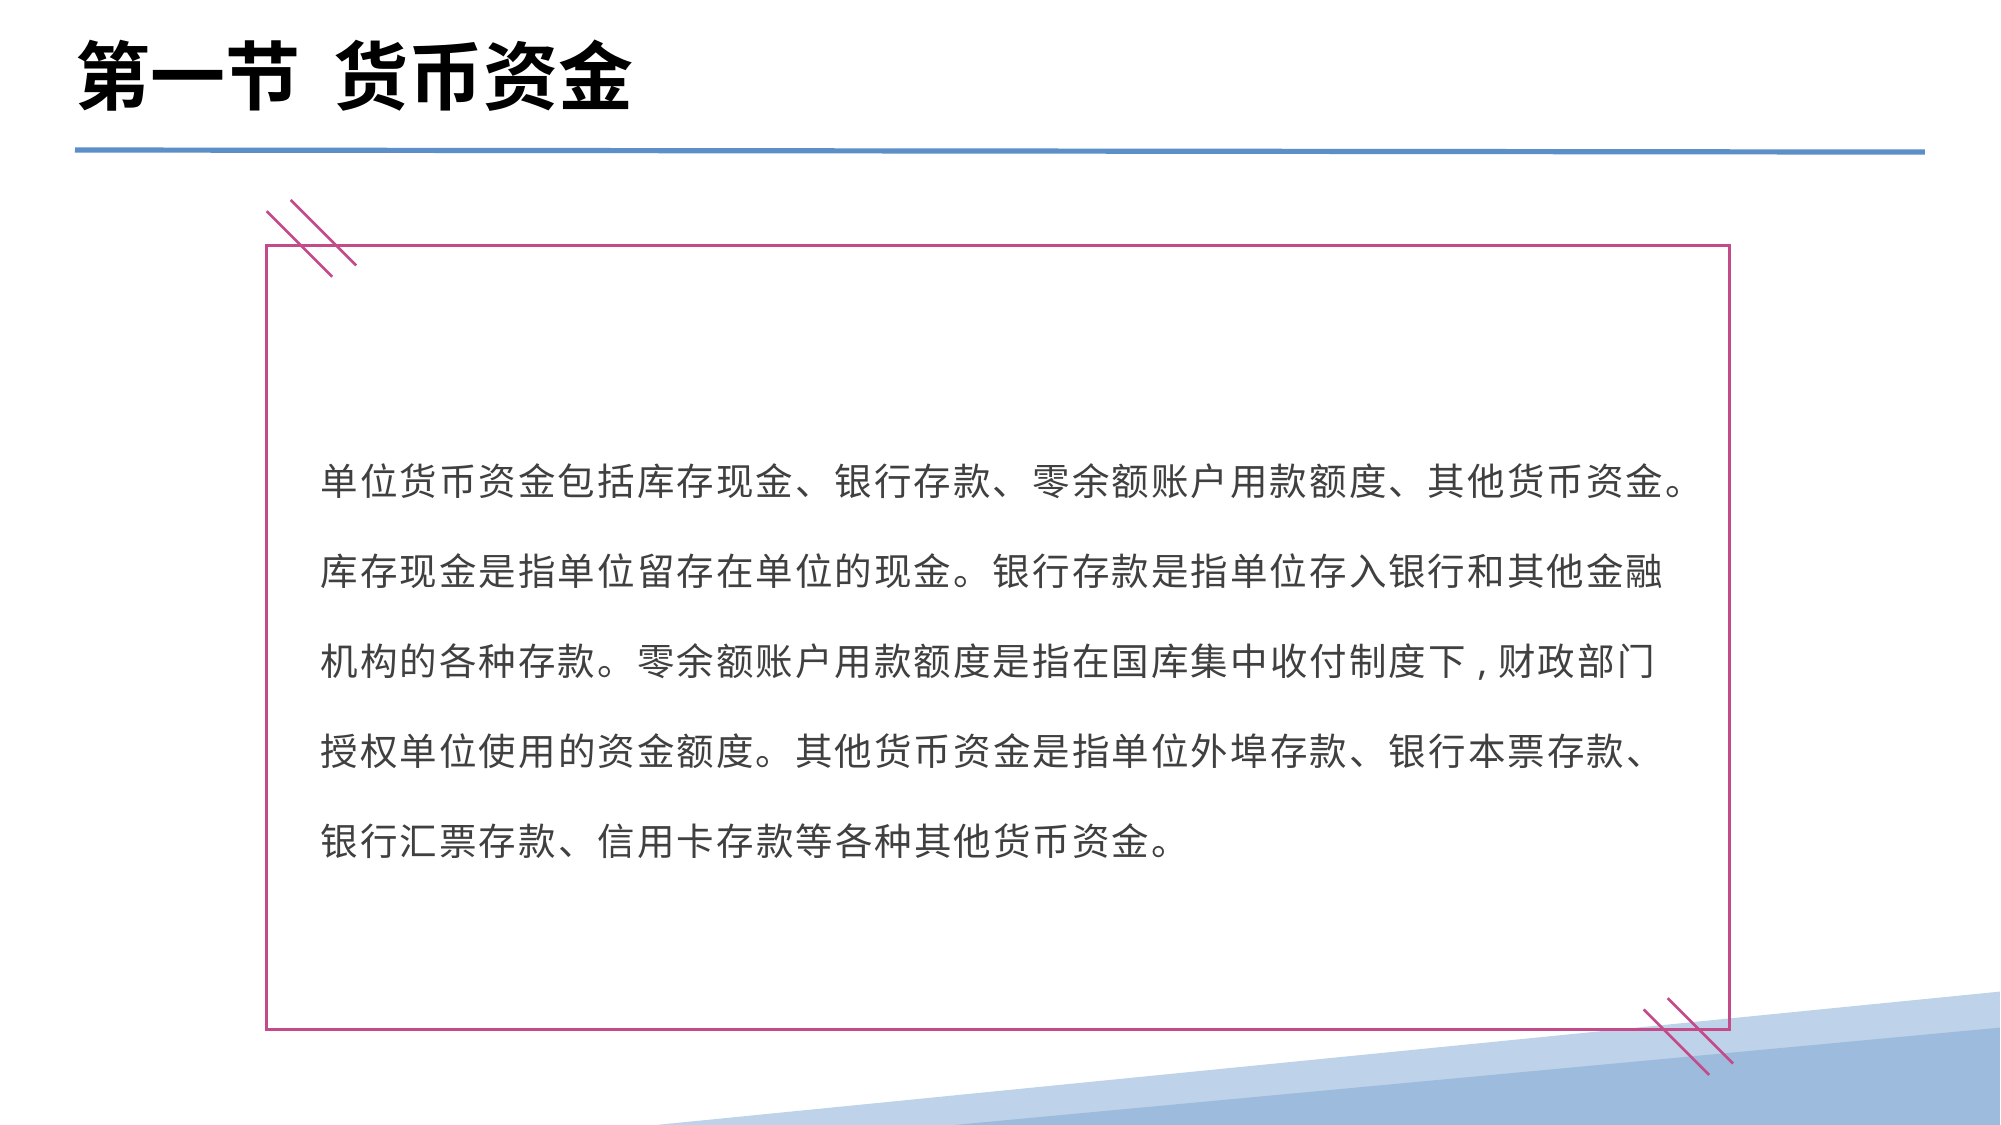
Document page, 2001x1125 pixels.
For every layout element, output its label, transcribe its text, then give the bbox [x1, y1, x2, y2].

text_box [656, 991, 2000, 1125]
text_box 第一节 货币资金 [75, 24, 1925, 125]
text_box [1667, 998, 1734, 1064]
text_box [266, 211, 333, 277]
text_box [74, 149, 1925, 153]
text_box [1643, 1009, 1710, 1075]
text_box 单位货币资金包括库存现金、银行存款、零余额账户用款额度、其他货币资金。库存现金是指单位留存在单位的现金。银行存款是指单位存入银行和其他金融机构的各种存款。零余额账户用款额度是指在国库集中收付制度下,财政部门授权单位使用的资金额度。其他货币资金是指单位外埠存款、银行本票存款、银行汇票存款、信用卡存款等各种其他货币资金。 [310, 324, 1686, 951]
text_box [290, 199, 357, 266]
text_box [266, 244, 1730, 1030]
